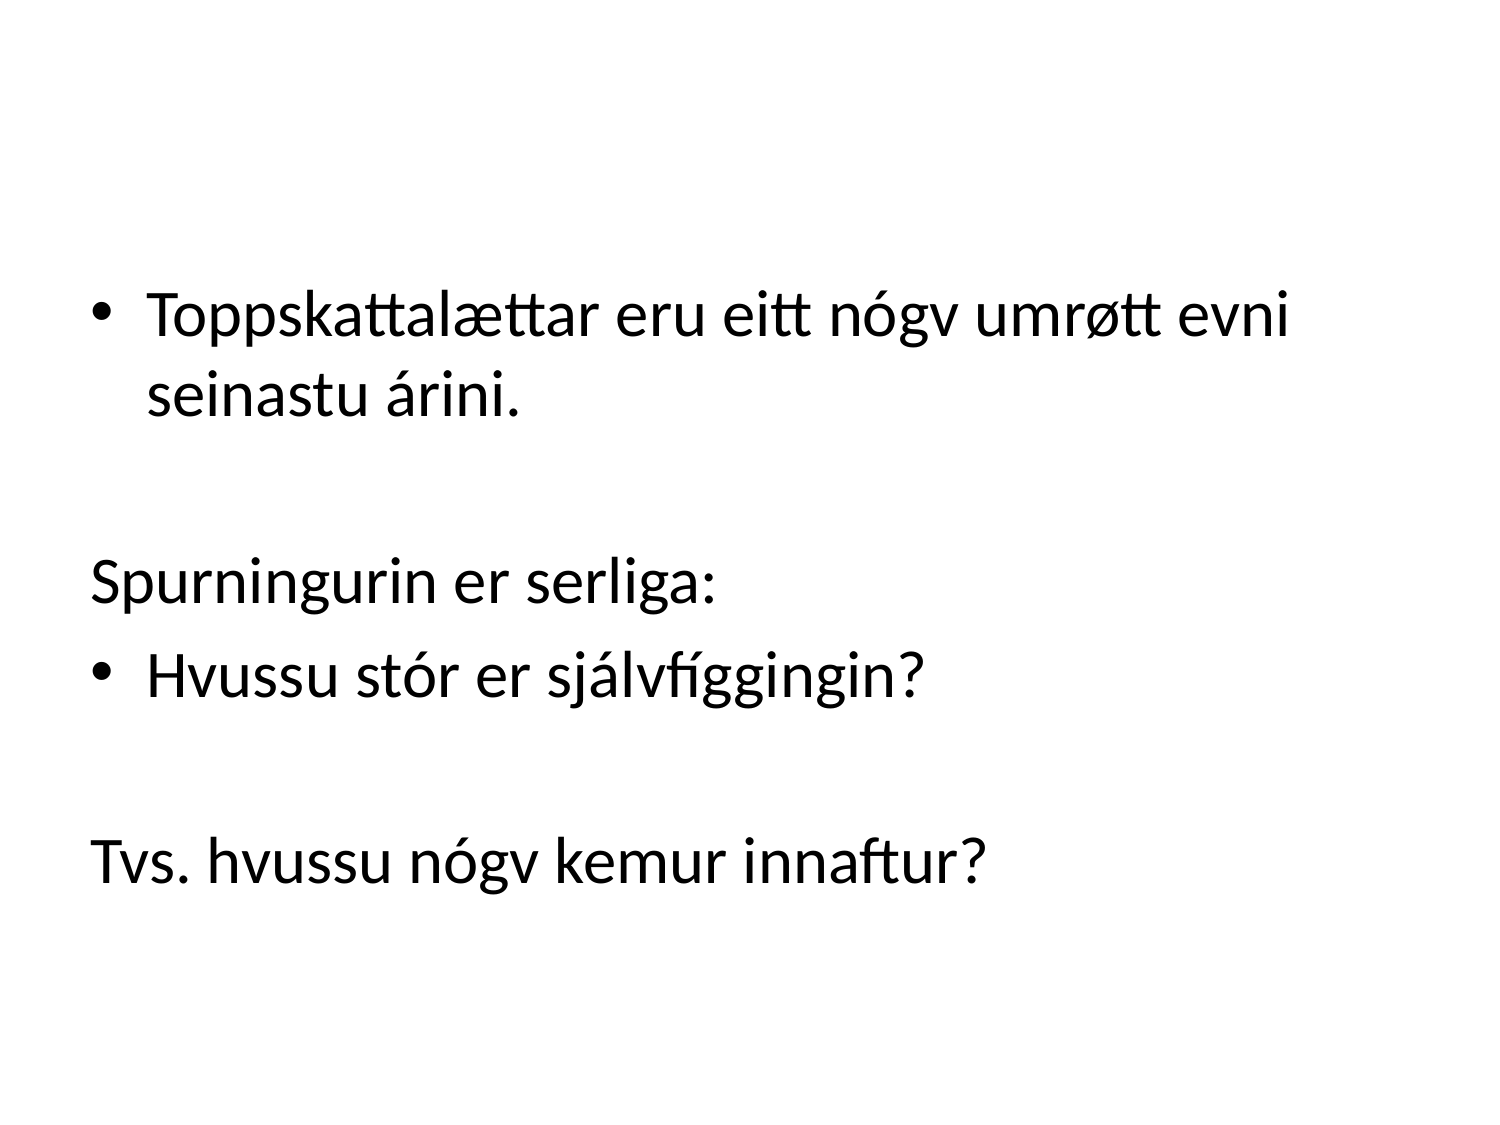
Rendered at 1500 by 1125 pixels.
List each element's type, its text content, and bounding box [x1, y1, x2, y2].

list Toppskattalættar eru eitt nógv umrøtt evni seinastu árini. Spurningurin er serliga: Hvussu stór er sjálvfíggingin? Tvs. hvussu nógv kemur innaftur? [75, 262, 1425, 1005]
